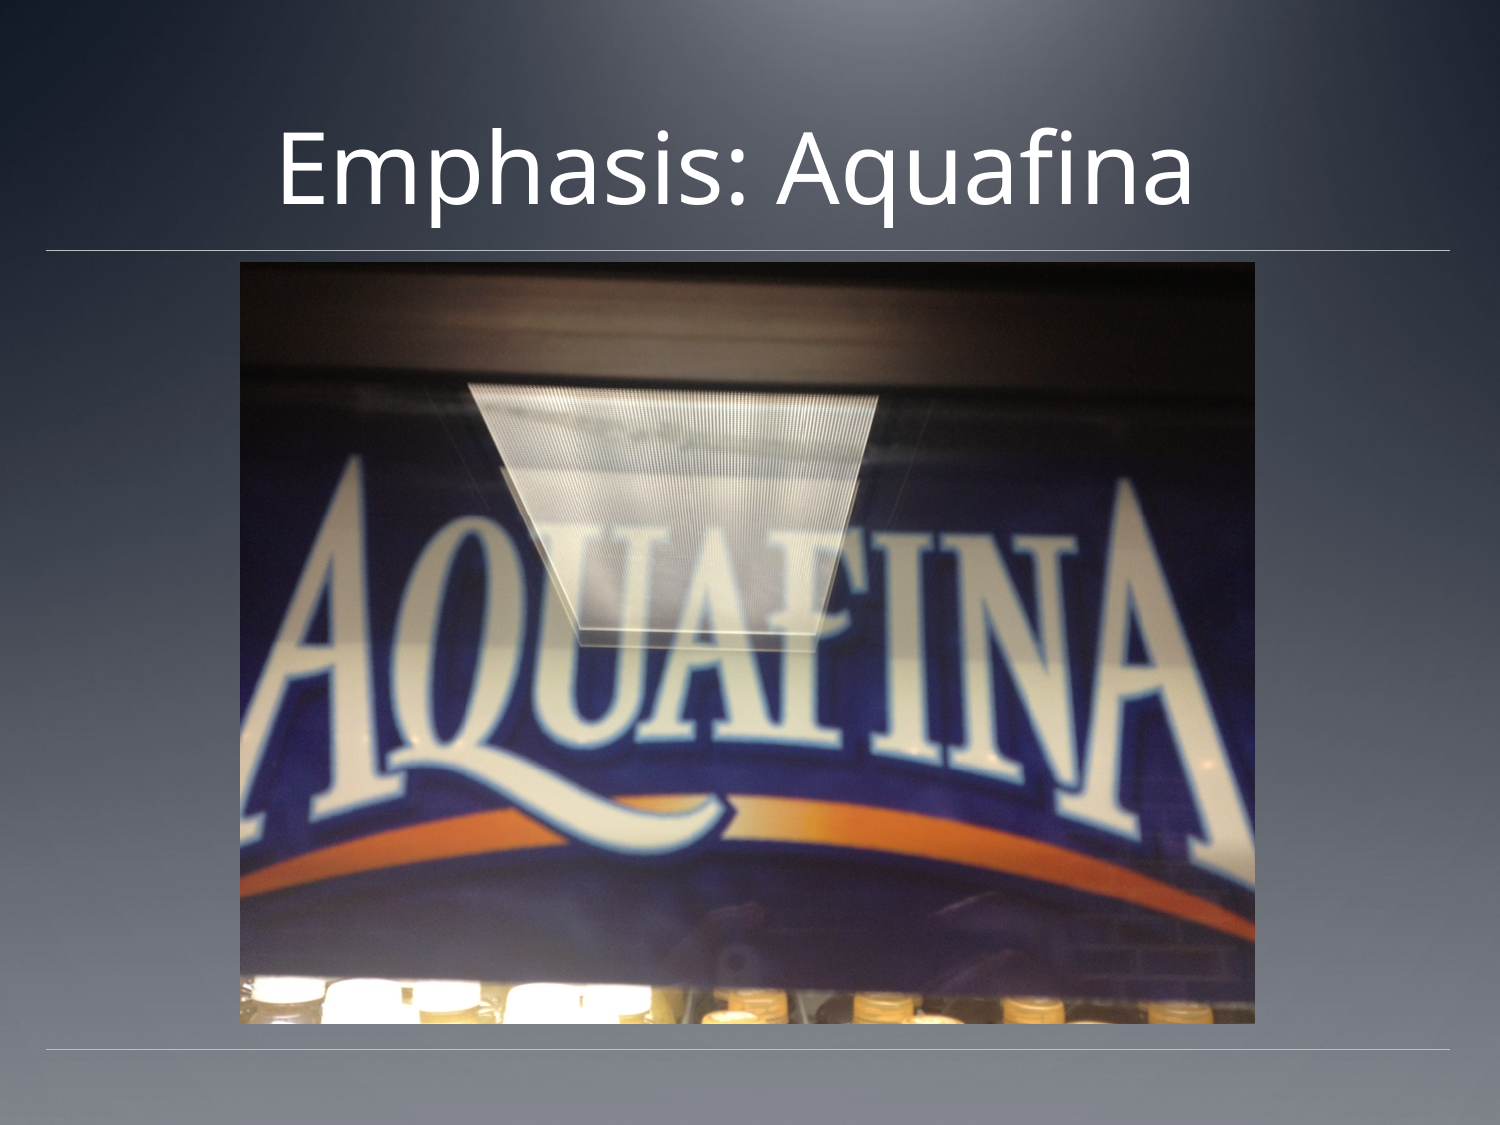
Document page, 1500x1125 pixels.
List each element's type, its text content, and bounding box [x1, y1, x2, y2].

title Emphasis: Aquafina [105, 17, 1394, 233]
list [99, 260, 1396, 1026]
